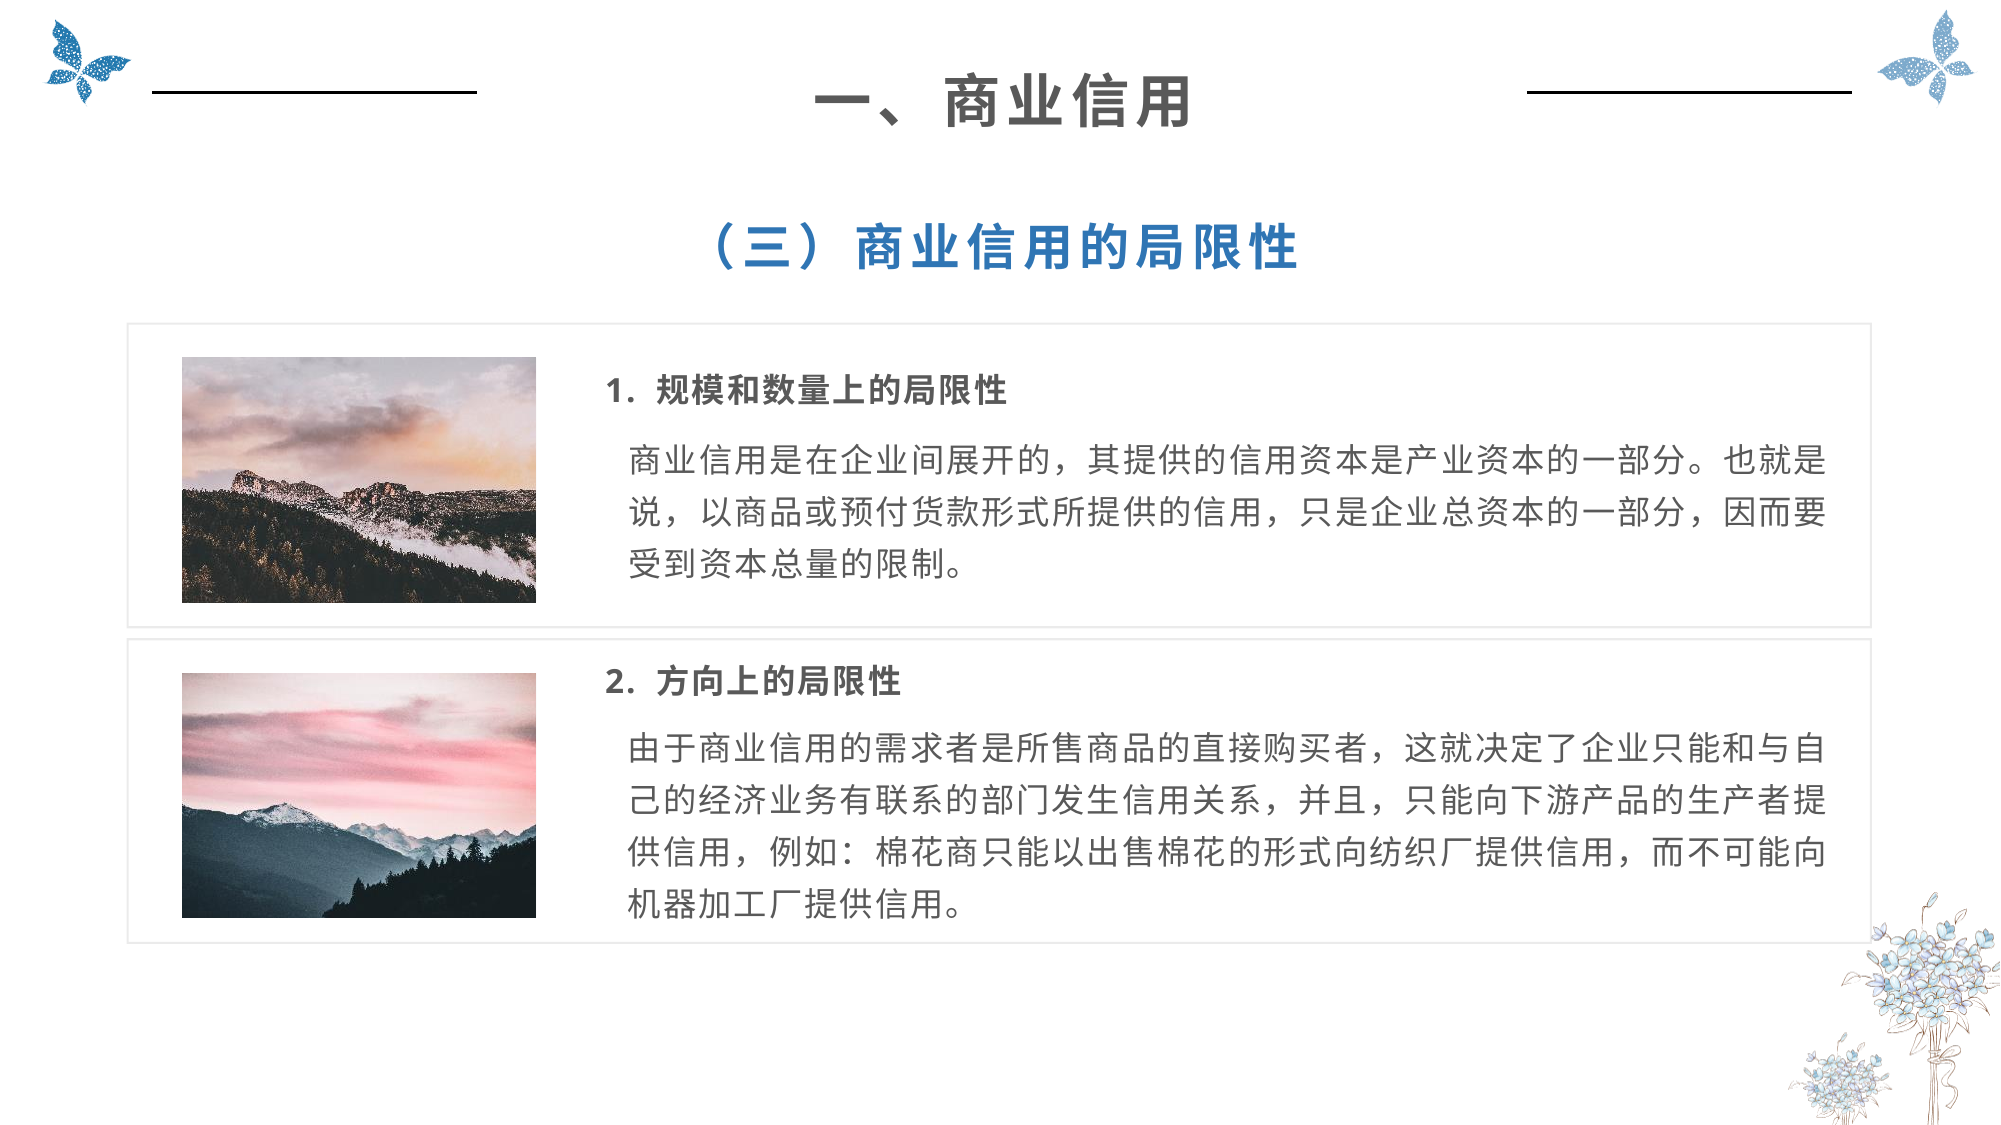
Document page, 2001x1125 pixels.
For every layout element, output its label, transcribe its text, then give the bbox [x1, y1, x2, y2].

text_box （三）商业信用的局限性 [670, 208, 1314, 284]
picture [181, 357, 537, 603]
text_box [127, 638, 1872, 944]
text_box 商业信用是在企业间展开的，其提供的信用资本是产业资本的一部分。也就是 说，以商品或预付货款形式所提供的信用，只是企业总资本的一部分，因而要受到资本总量的限制。 [613, 420, 1852, 591]
picture [181, 673, 537, 918]
text_box 2. 方向上的局限性 [590, 653, 1829, 708]
text_box 由于商业信用的需求者是所售商品的直接购买者，这就决定了企业只能和与自 己的经济业务有联系的部门发生信用关系，并且，只能向下游产品的生产者提供信用，例如：棉花商只能以出售棉花的形式向纺织厂提供信用，而不可能向机器加工厂提供信用。 [613, 708, 1852, 931]
picture [1788, 892, 2000, 1125]
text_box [151, 55, 1852, 142]
text_box [127, 323, 1872, 628]
text_box 1. 规模和数量上的局限性 [590, 361, 1829, 417]
